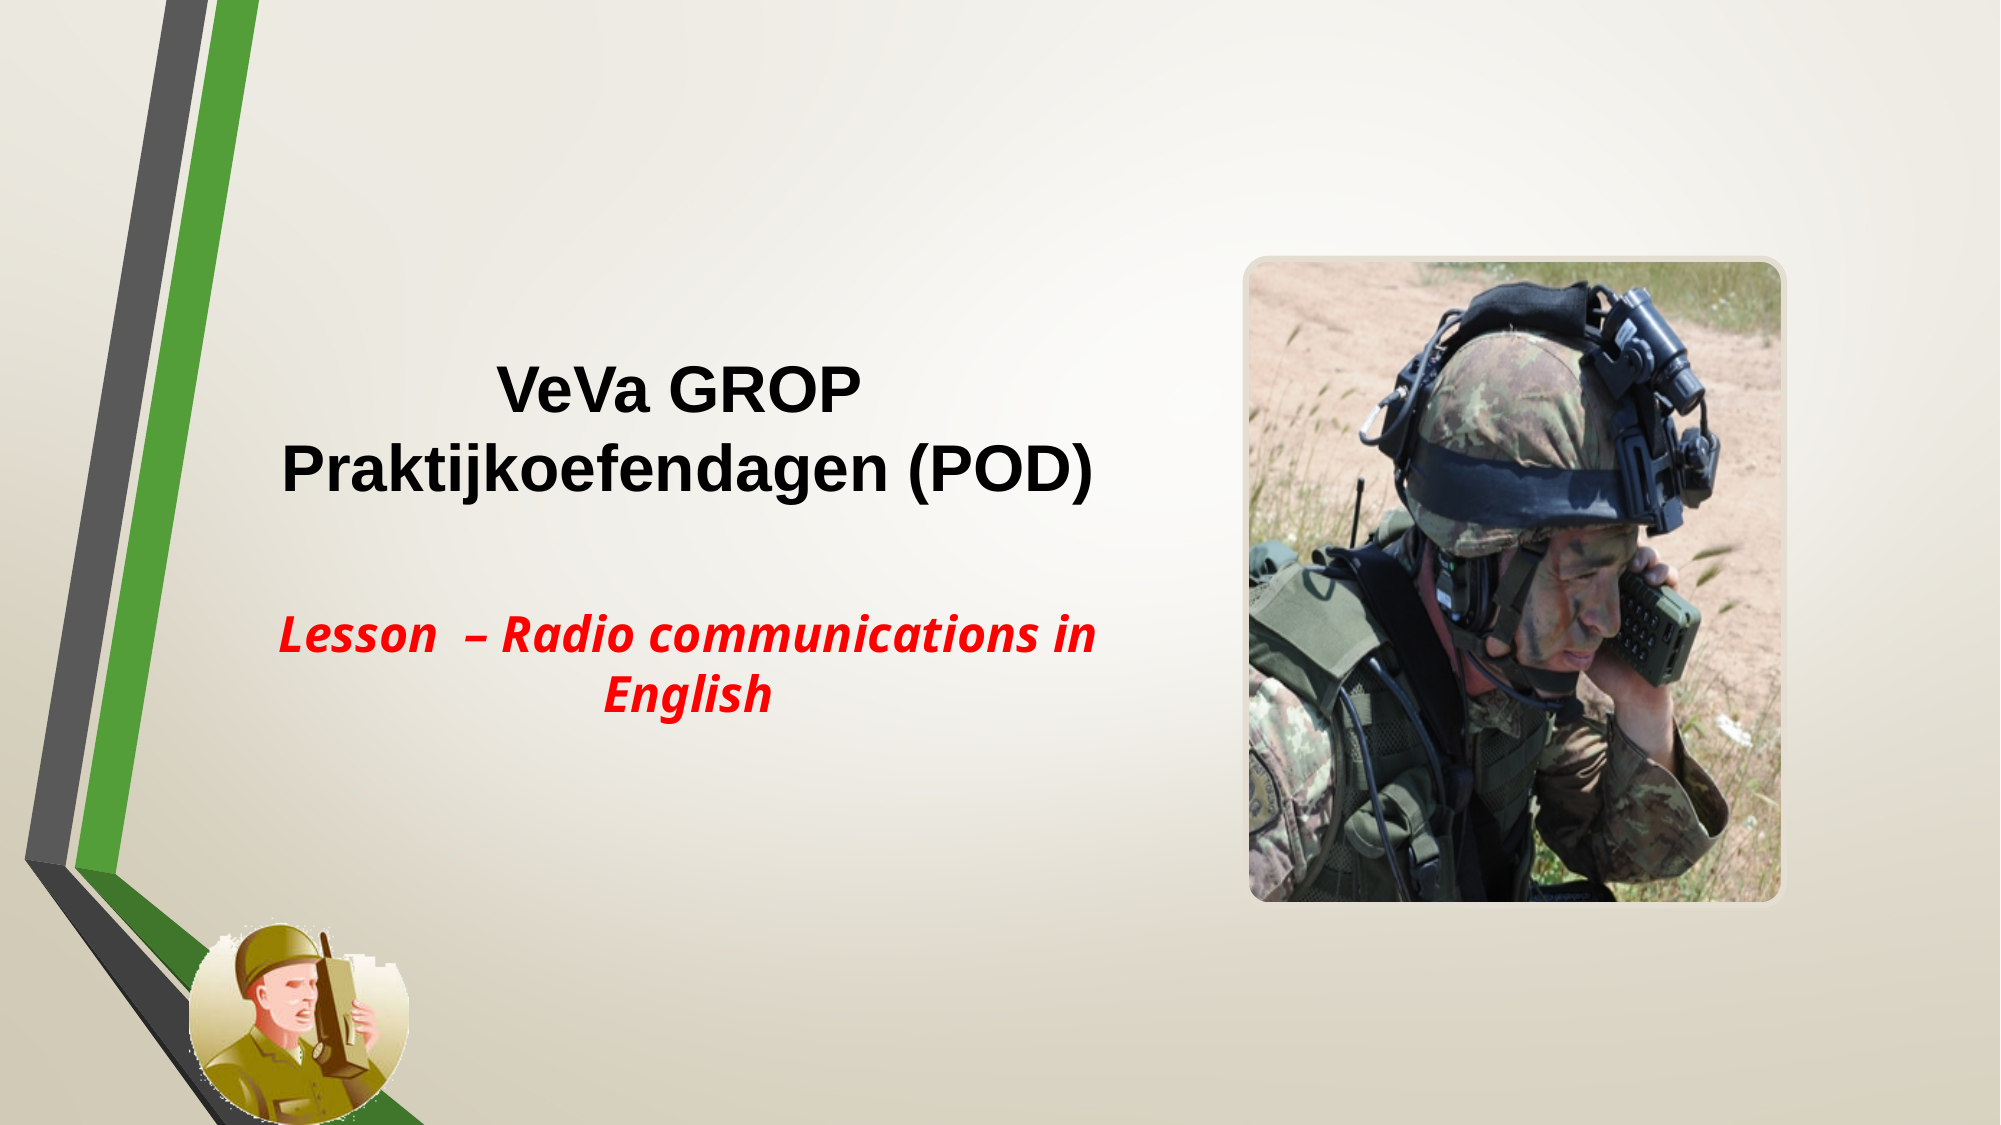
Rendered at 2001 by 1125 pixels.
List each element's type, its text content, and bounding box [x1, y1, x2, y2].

picture [1245, 258, 1785, 906]
title VeVa GROP Praktijkoefendagen (POD) [243, 287, 1134, 512]
list Lesson – Radio communications in English [243, 512, 1134, 813]
picture [189, 905, 410, 1125]
